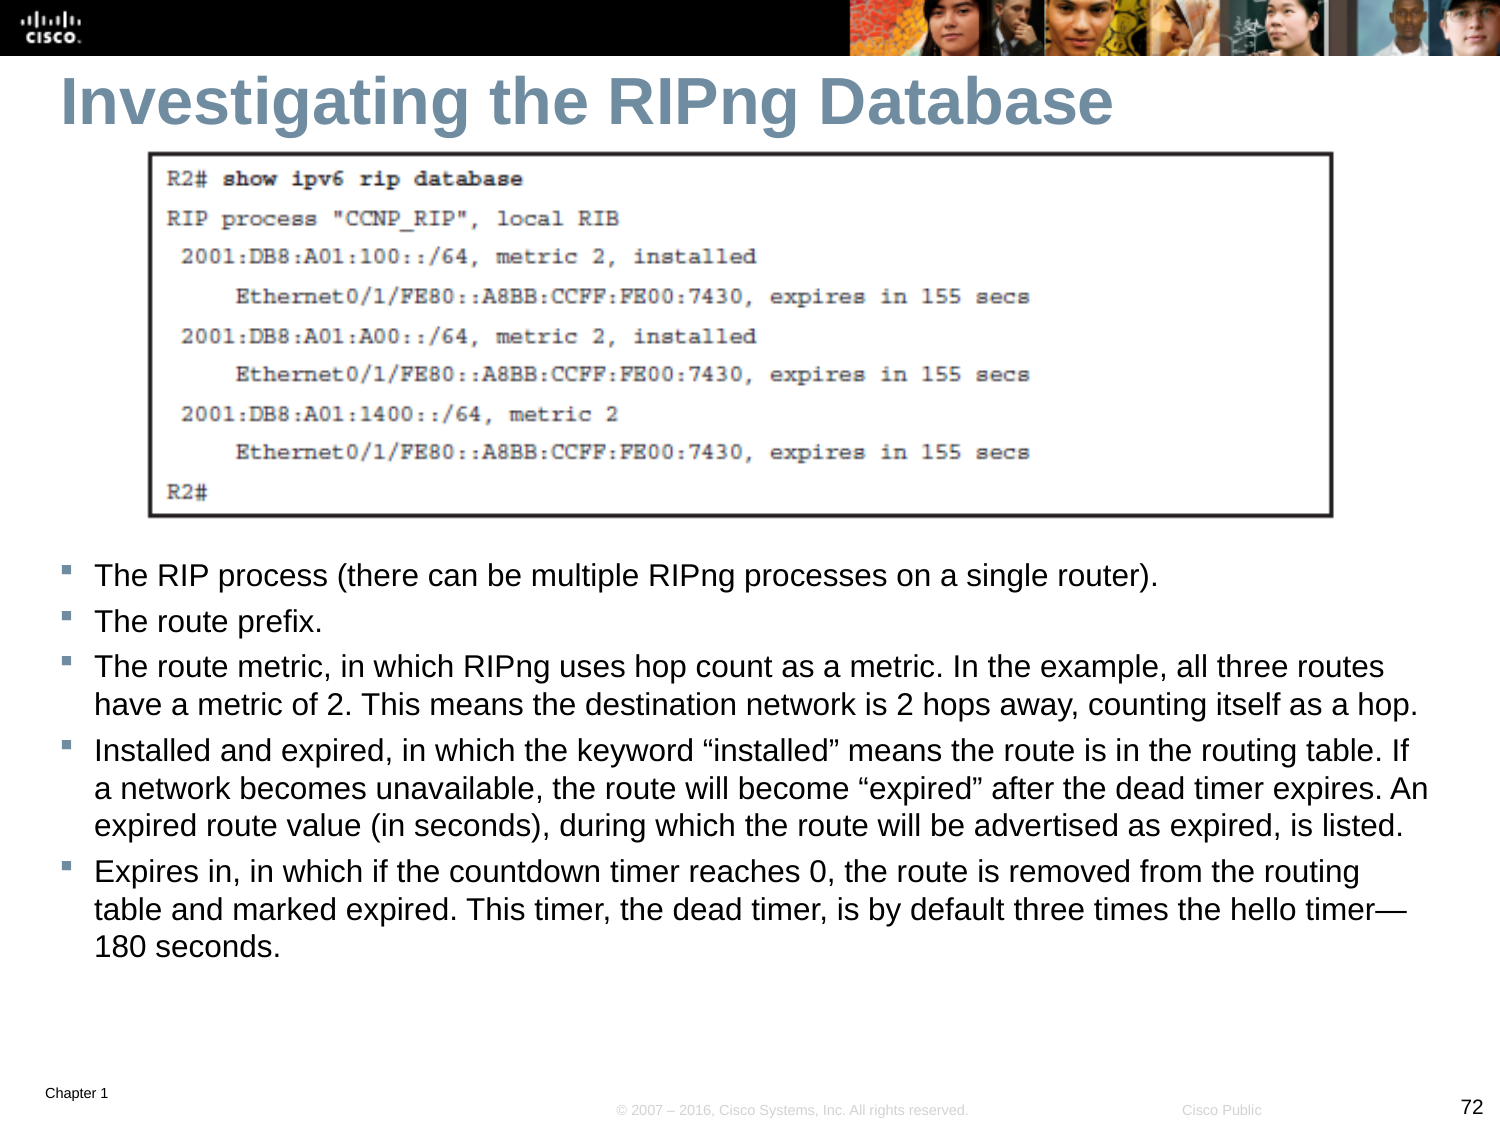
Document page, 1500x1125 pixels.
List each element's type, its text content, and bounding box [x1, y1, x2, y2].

list The RIP process (there can be multiple RIPng processes on a single router). The route prefix. The route metric, in which RIPng uses hop count as a metric. In the example, all three routes have a metric of 2. This means the destination network is 2 hops away, counting itself as a hop. Installed and expired, in which the keyword “installed” means the route is in the routing table. If a network becomes unavailable, the route will become “expired” after the dead timer expires. An expired route value (in seconds), during which the route will be advertised as expired, is listed. Expires in, in which if the countdown timer reaches 0, the route is removed from the routing table and marked expired. This timer, the dead timer, is by default three times the hello timer—180 seconds. [45, 548, 1444, 1037]
picture [0, 0, 1500, 56]
title Investigating the RIPng Database [45, 59, 1444, 182]
picture [136, 144, 1353, 529]
